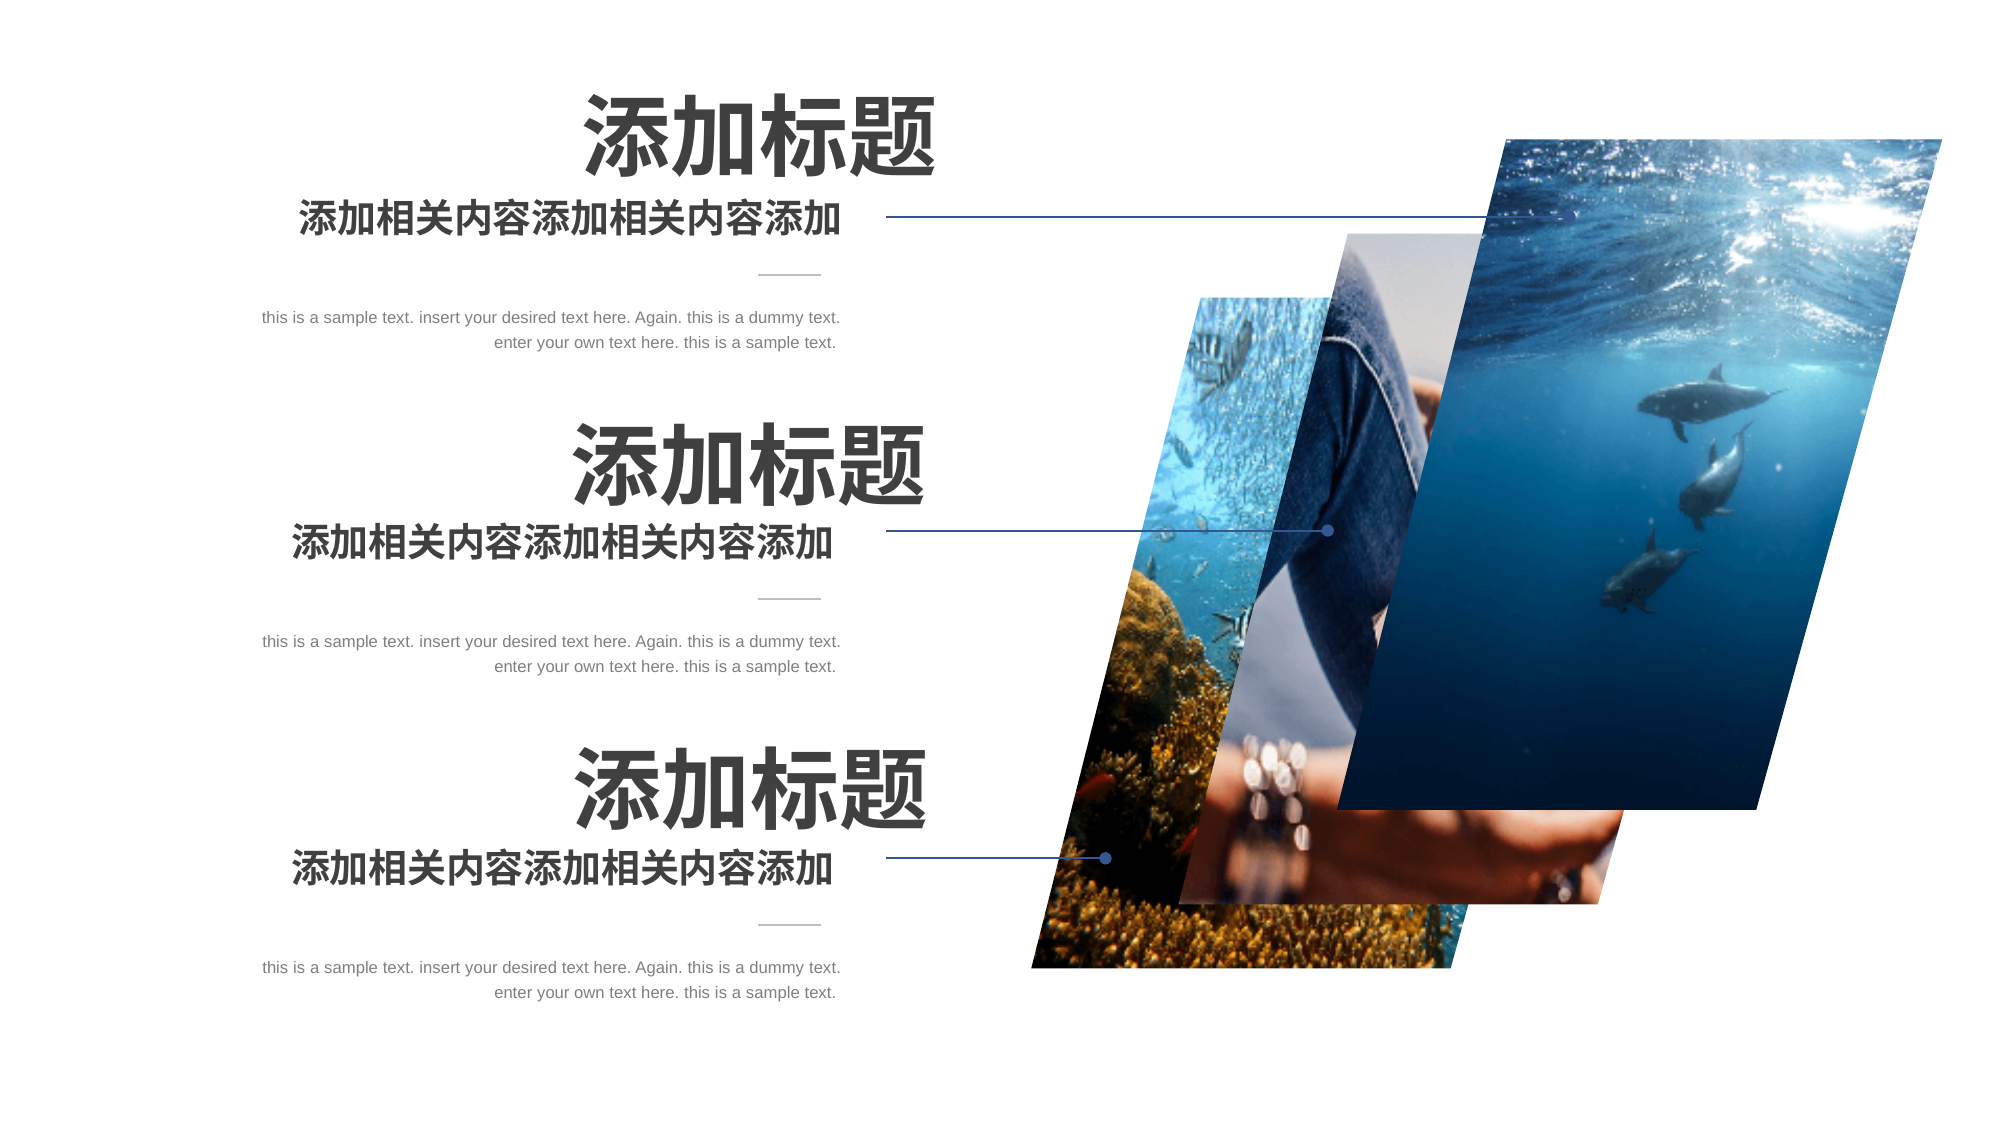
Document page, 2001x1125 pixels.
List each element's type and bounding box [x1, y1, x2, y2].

text_box [240, 726, 946, 1011]
text_box [1029, 878, 1470, 970]
text_box [1177, 812, 1625, 906]
text_box [1485, 138, 1944, 812]
text_box [240, 402, 886, 684]
text_box [886, 216, 1570, 878]
text_box [215, 73, 954, 361]
